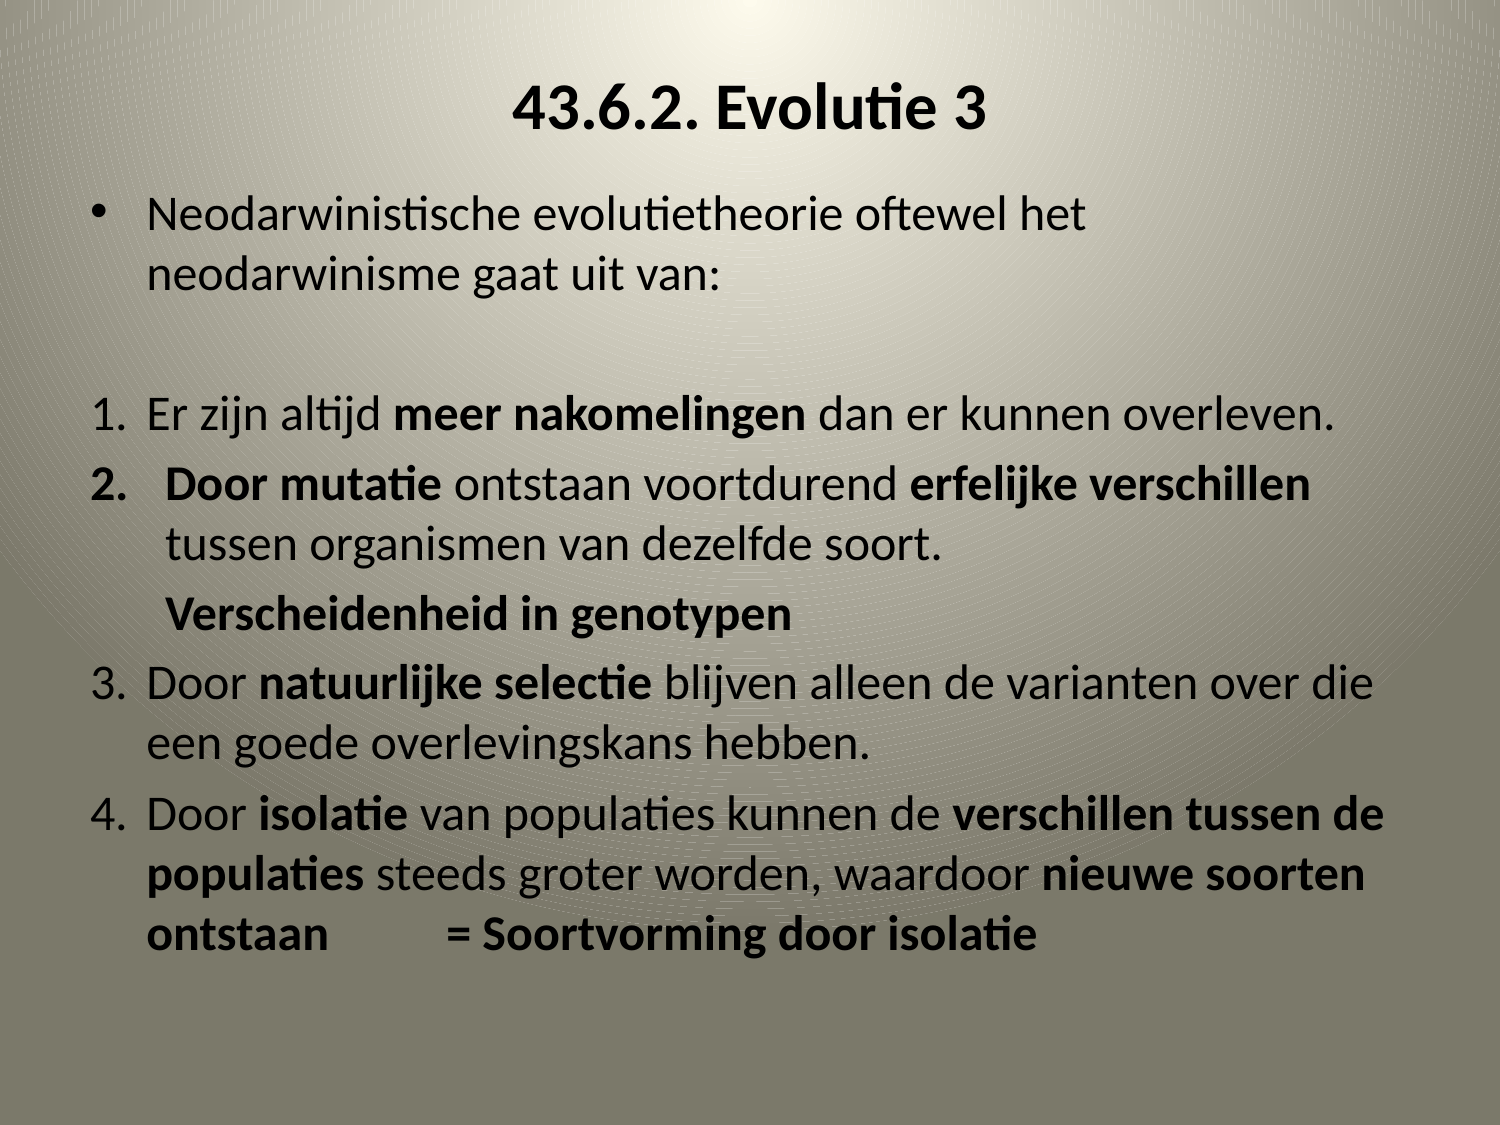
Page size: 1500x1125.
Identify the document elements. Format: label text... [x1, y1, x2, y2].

title 43.6.2. Evolutie 3 [75, 45, 1425, 161]
list Neodarwinistische evolutietheorie oftewel het neodarwinisme gaat uit van: 1. Er zijn altijd meer nakomelingen dan er kunnen overleven. Door mutatie ontstaan voortdurend erfelijke verschillen tussen organismen van dezelfde soort. Verscheidenheid in genotypen 3. Door natuurlijke selectie blijven alleen de varianten over die een goede overlevingskans hebben. 4. Door isolatie van populaties kunnen de verschillen tussen de populaties steeds groter worden, waardoor nieuwe soorten ontstaan = Soortvorming door isolatie [75, 172, 1425, 1083]
